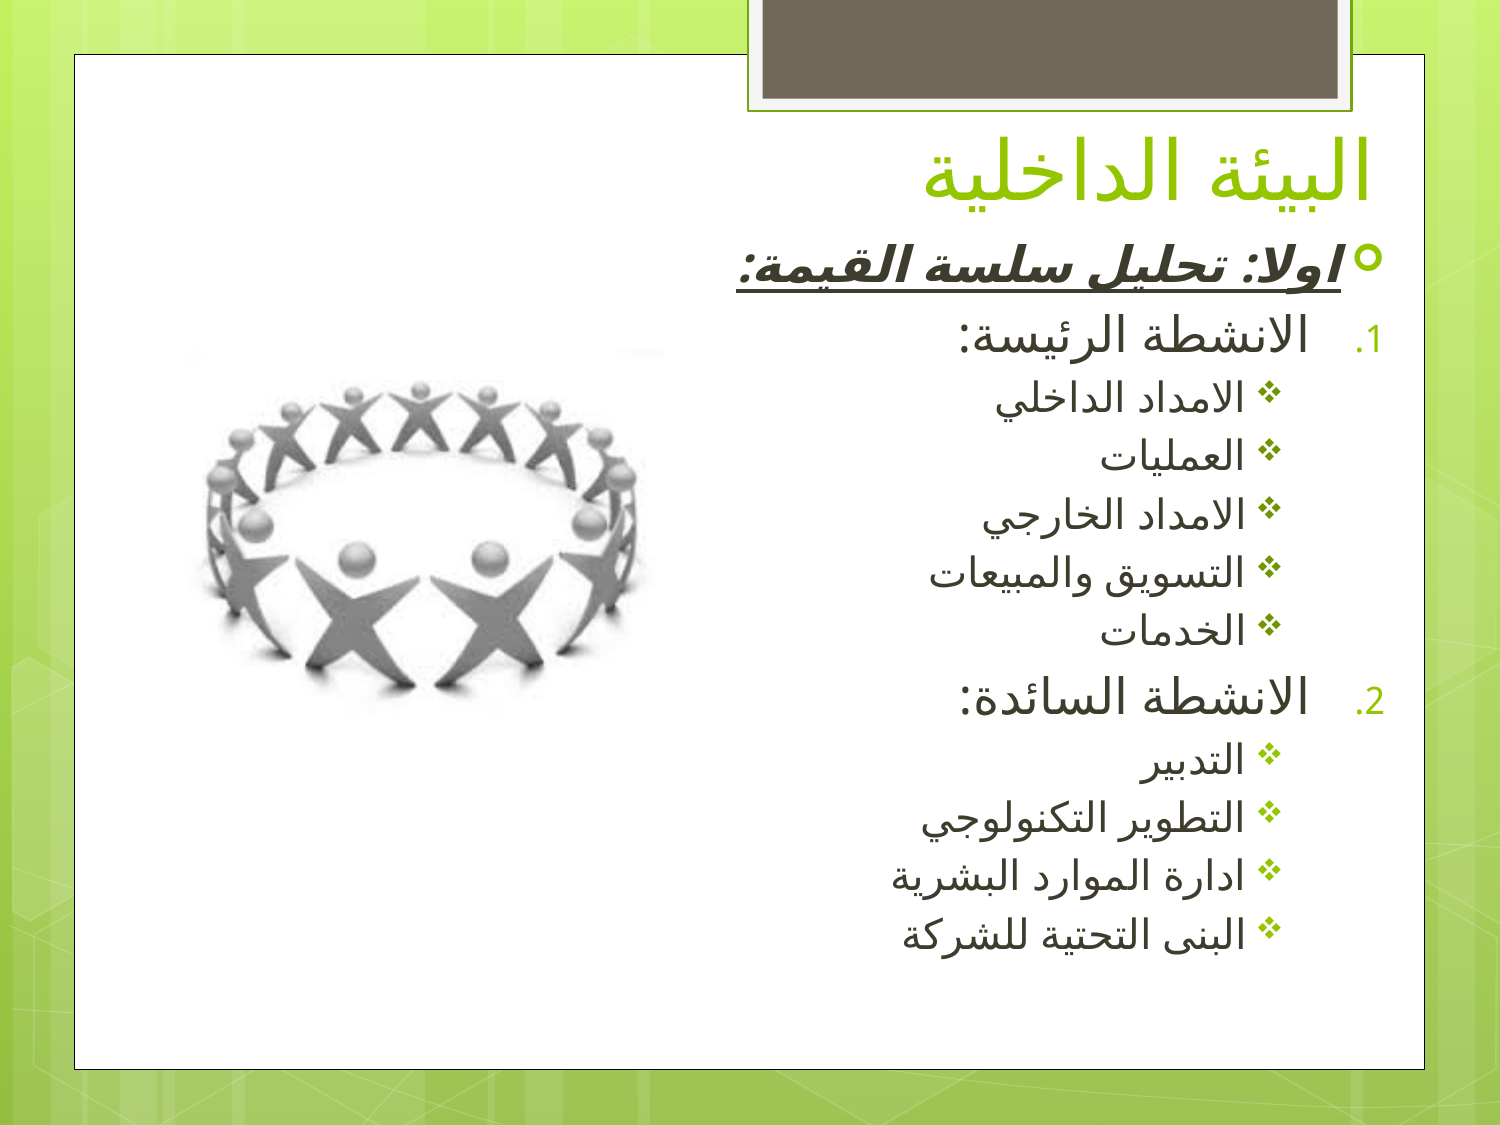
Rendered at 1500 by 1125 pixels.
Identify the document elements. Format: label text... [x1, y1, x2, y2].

title البيئة الداخلية [237, 37, 1390, 224]
picture [187, 349, 663, 739]
list اولا: تحليل سلسة القيمة: الانشطة الرئيسة: الامداد الداخلي العمليات الامداد الخارجي التسويق والمبيعات الخدمات الانشطة السائدة: التدبير التطوير التكنولوجي ادارة الموارد البشرية البنى التحتية للشركة [87, 224, 1412, 1063]
